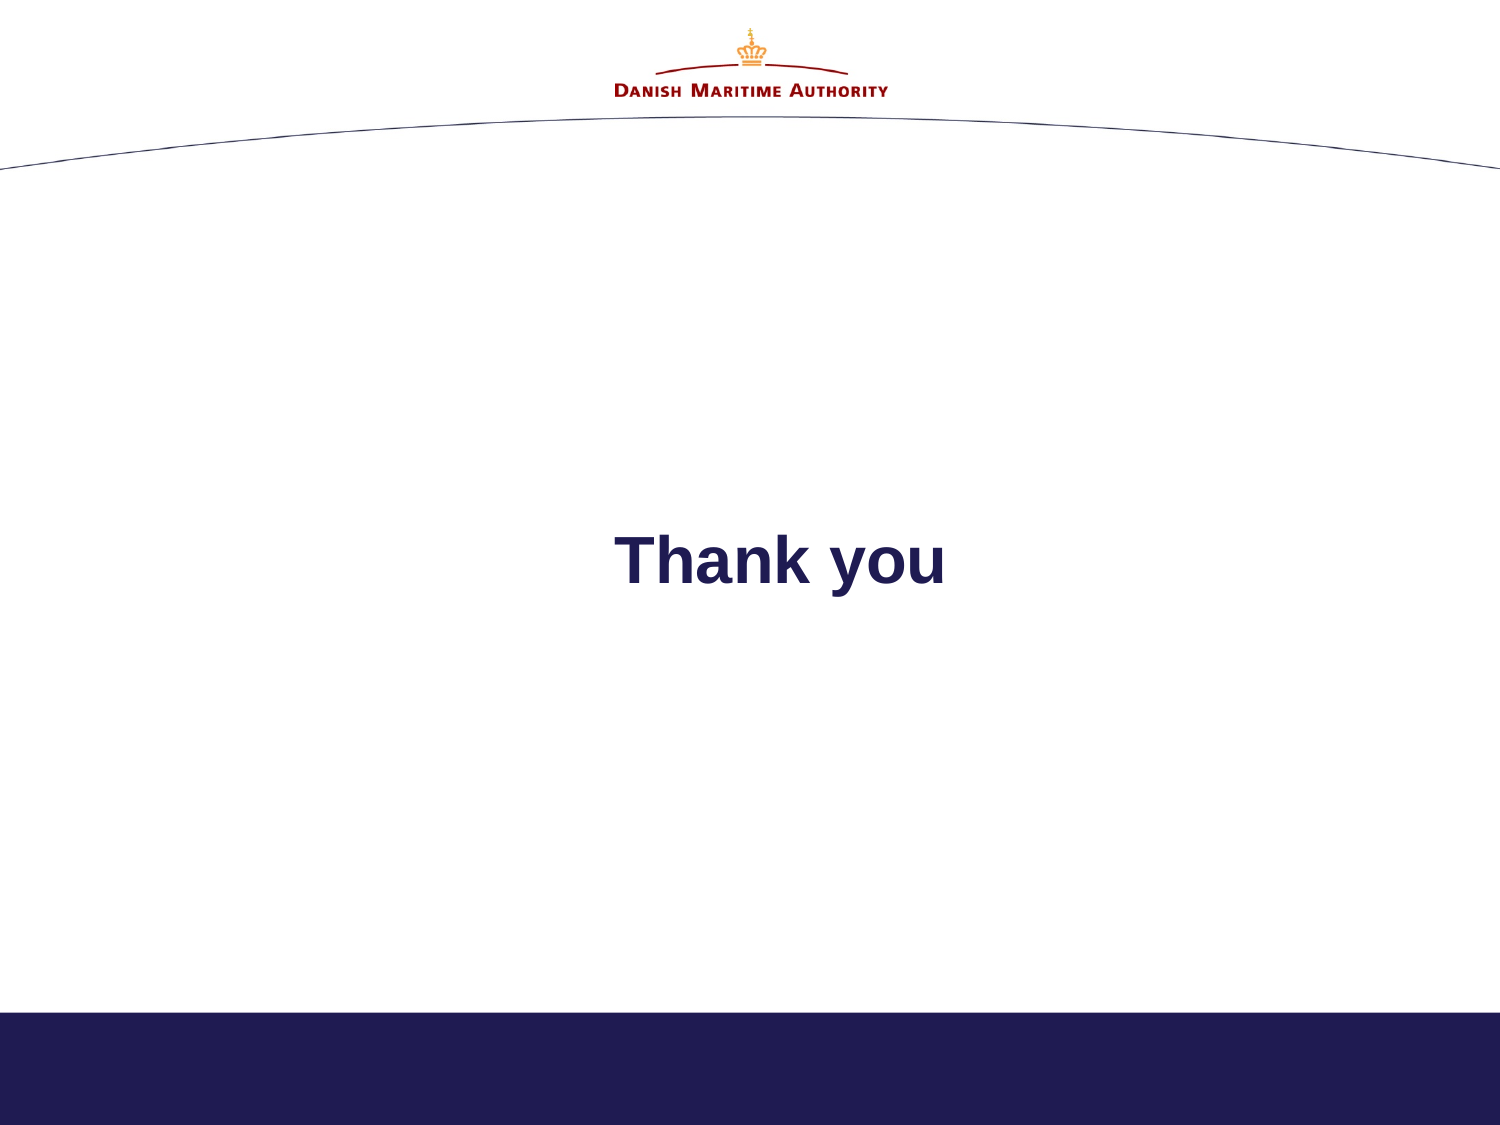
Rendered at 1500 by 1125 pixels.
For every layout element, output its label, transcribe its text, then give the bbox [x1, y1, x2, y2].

picture [0, 28, 1500, 184]
list Thank you [174, 322, 1388, 988]
